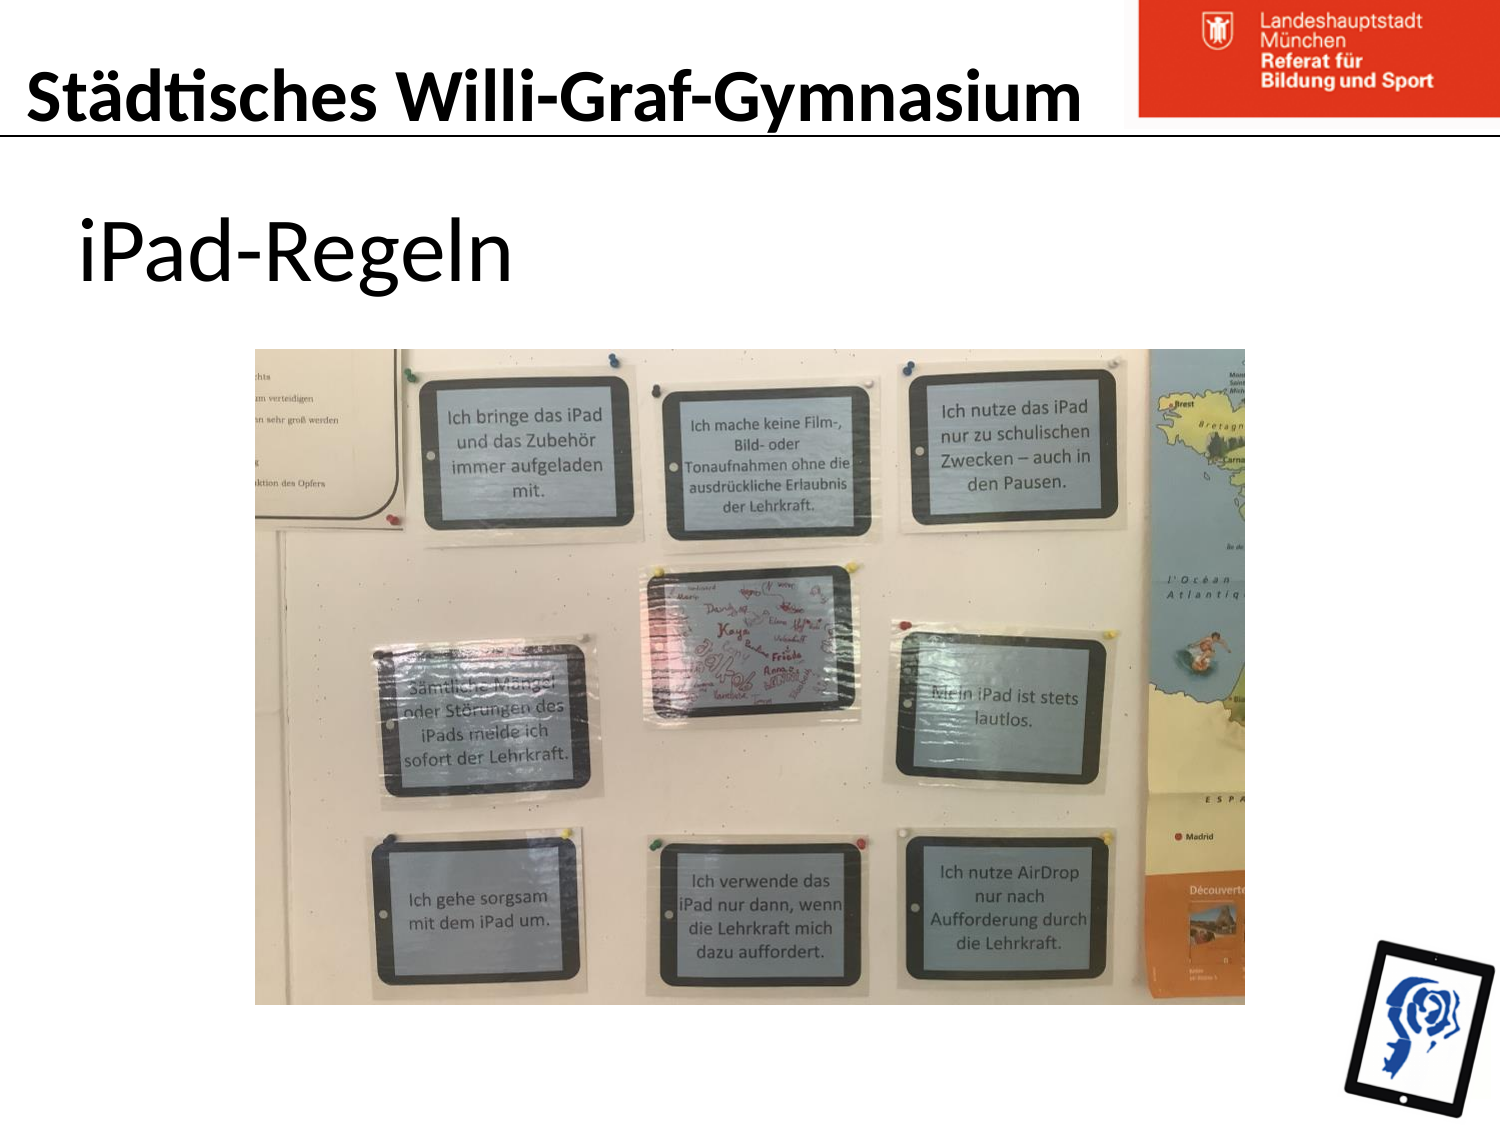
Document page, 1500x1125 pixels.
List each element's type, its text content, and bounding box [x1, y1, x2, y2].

picture [255, 349, 1245, 1005]
picture [1124, 0, 1500, 129]
title iPad-Regeln [62, 182, 1338, 424]
picture [1338, 934, 1500, 1124]
